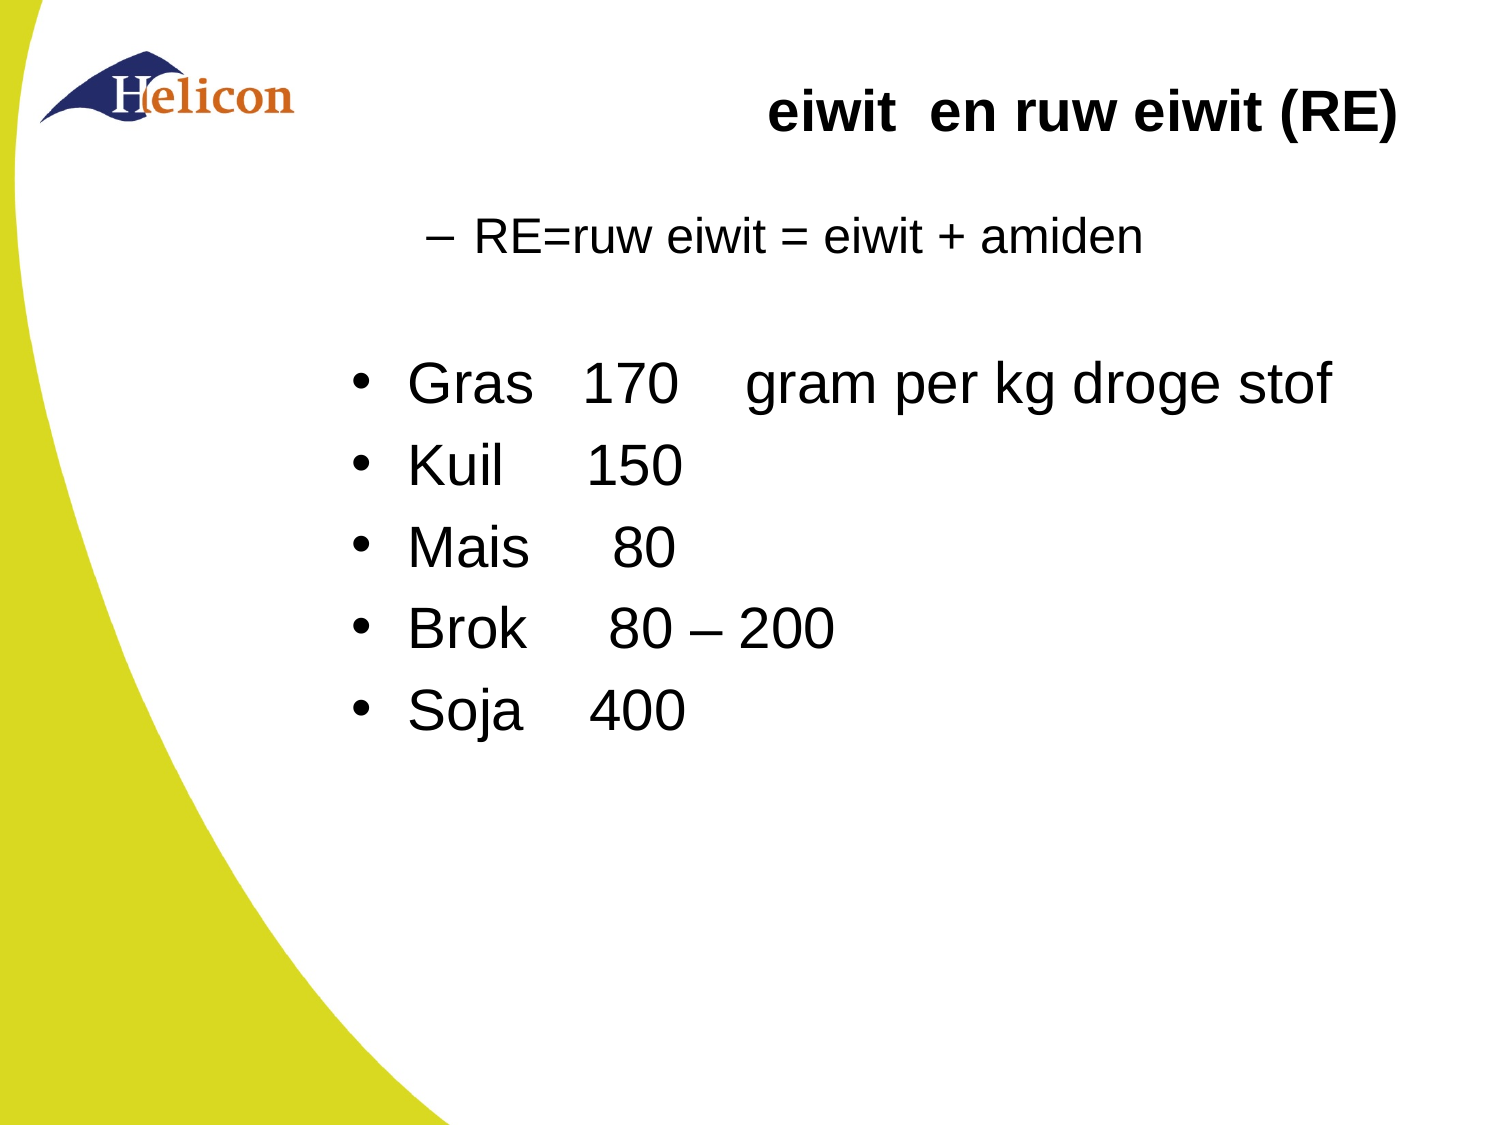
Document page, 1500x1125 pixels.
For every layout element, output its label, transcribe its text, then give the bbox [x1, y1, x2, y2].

picture [0, 0, 1500, 1125]
list RE=ruw eiwit = eiwit + amiden Gras 170 gram per kg droge stof Kuil 150 Mais 80 Brok 80 – 200 Soja 400 [336, 196, 1425, 1005]
title eiwit en ruw eiwit (RE) [324, 54, 1415, 161]
